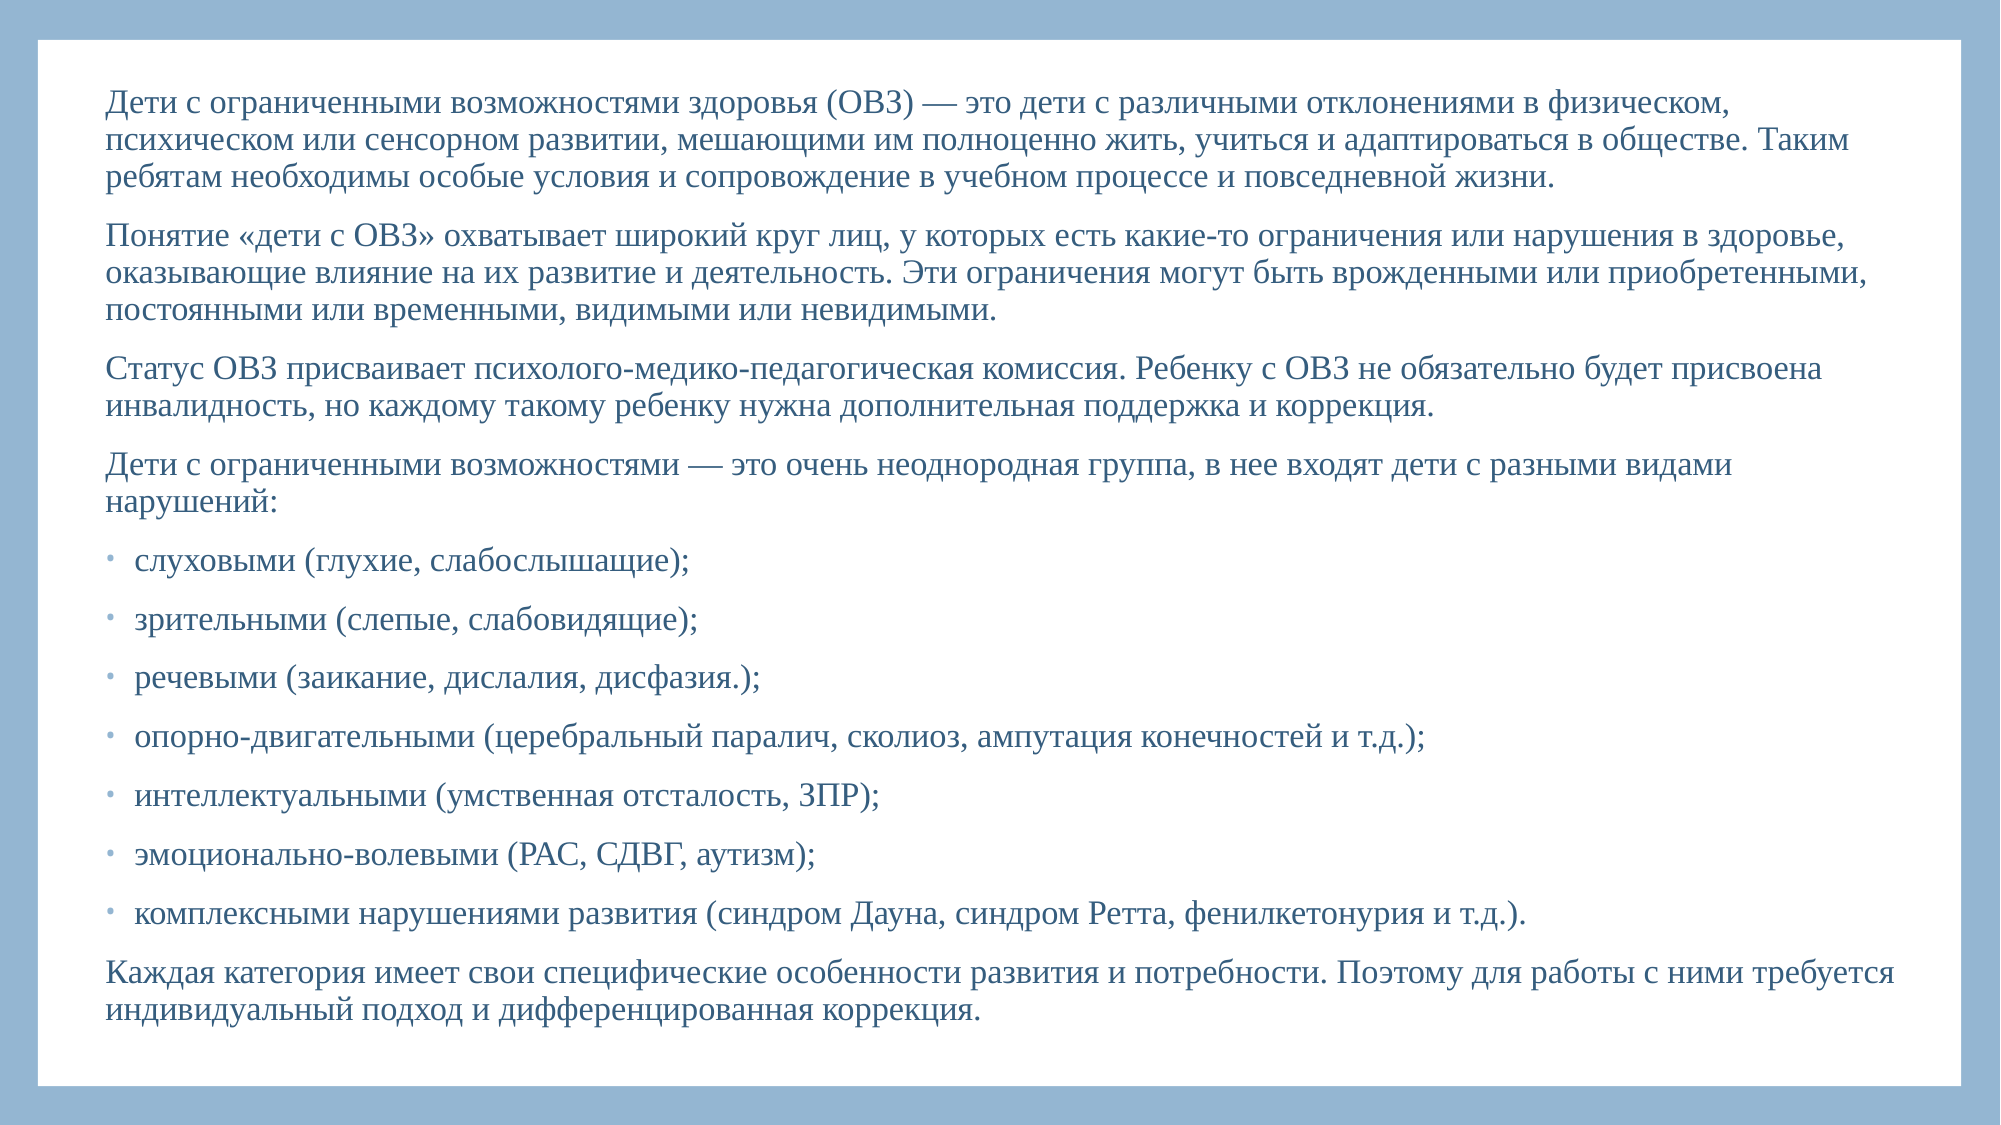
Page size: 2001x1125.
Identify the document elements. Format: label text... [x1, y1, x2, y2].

list Дети с ограниченными возможностями здоровья (ОВЗ) — это дети с различными отклонениями в физическом, психическом или сенсорном развитии, мешающими им полноценно жить, учиться и адаптироваться в обществе. Таким ребятам необходимы особые условия и сопровождение в учебном процессе и повседневной жизни. Понятие «дети с ОВЗ» охватывает широкий круг лиц, у которых есть какие-то ограничения или нарушения в здоровье, оказывающие влияние на их развитие и деятельность. Эти ограничения могут быть врожденными или приобретенными, постоянными или временными, видимыми или невидимыми. Статус ОВЗ присваивает психолого-медико-педагогическая комиссия. Ребенку с ОВЗ не обязательно будет присвоена инвалидность, но каждому такому ребенку нужна дополнительная поддержка и коррекция. Дети с ограниченными возможностями — это очень неоднородная группа, в нее входят дети с разными видами нарушений: слуховыми (глухие, слабослышащие); зрительными (слепые, слабовидящие); речевыми (заикание, дислалия, дисфазия.); опорно-двигательными (церебральный паралич, сколиоз, ампутация конечностей и т.д.); интеллектуальными (умственная отсталость, ЗПР); эмоционально-волевыми (РАС, СДВГ, аутизм); комплексными нарушениями развития (синдром Дауна, синдром Ретта, фенилкетонурия и т.д.). Каждая категория имеет свои специфические особенности развития и потребности. Поэтому для работы с ними требуется индивидуальный подход и дифференцированная коррекция. [83, 76, 1925, 1045]
